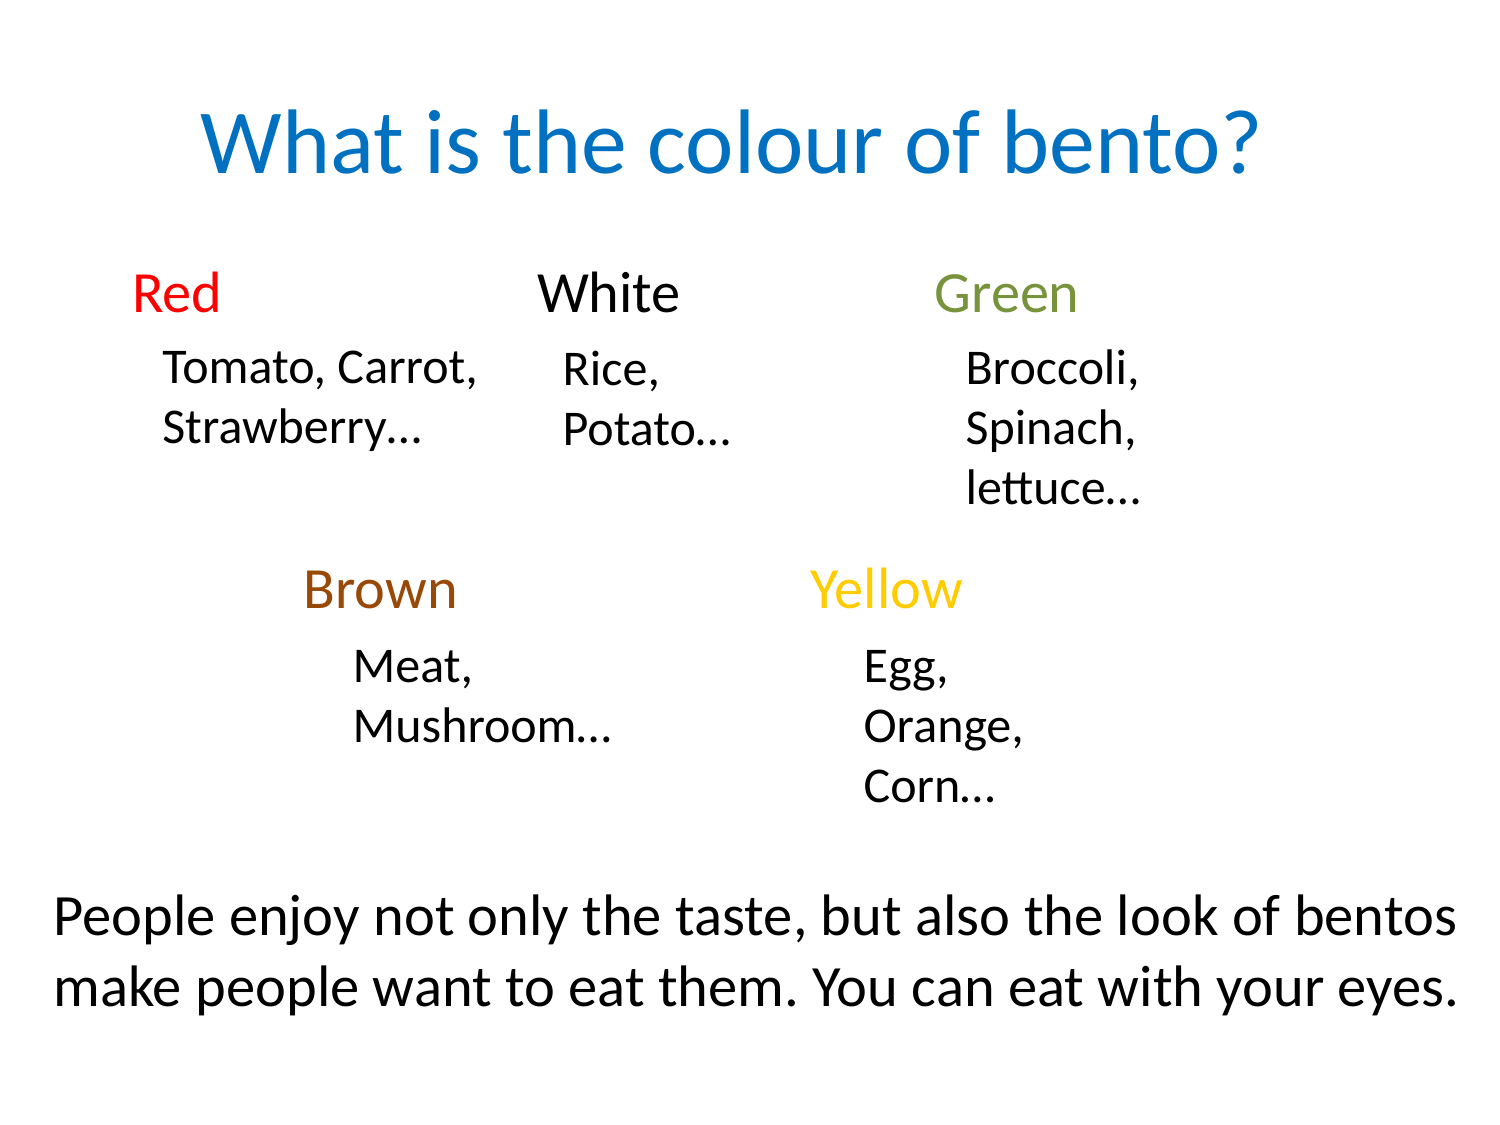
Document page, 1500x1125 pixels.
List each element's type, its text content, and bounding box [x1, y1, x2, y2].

text_box Red [117, 246, 543, 332]
text_box Tomato, Carrot, Strawberry… [147, 326, 514, 462]
text_box People enjoy not only the taste, but also the look of bentos make people want to eat them. You can eat with your eyes. [38, 869, 1483, 1047]
text_box Meat, Mushroom… [337, 624, 690, 760]
text_box White [543, 246, 919, 332]
text_box Rice, Potato… [547, 328, 832, 463]
title What is the colour of bento? [57, 42, 1408, 231]
text_box Yellow [796, 543, 1222, 628]
text_box Green [919, 246, 1346, 332]
text_box Egg, Orange, Corn… [849, 624, 1133, 820]
text_box Brown [289, 542, 605, 628]
text_box Broccoli, Spinach, lettuce… [950, 327, 1235, 523]
